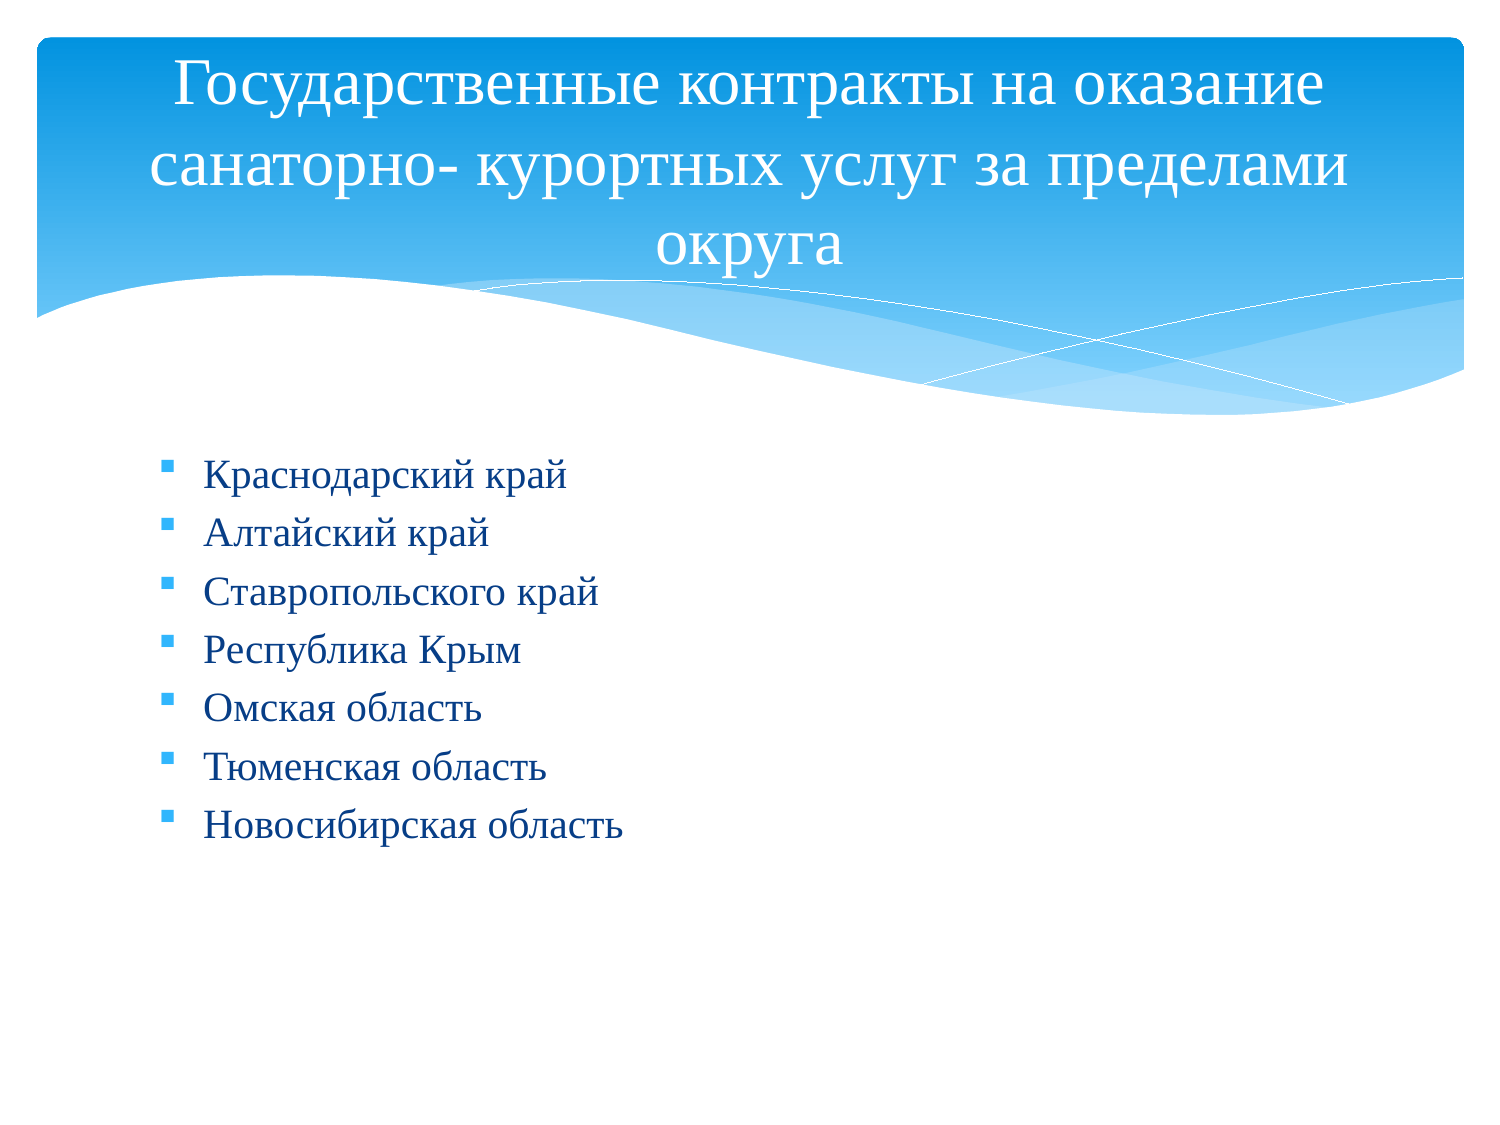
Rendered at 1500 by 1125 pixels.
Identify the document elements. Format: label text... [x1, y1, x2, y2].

title Государственные контракты на оказание санаторно- курортных услуг за пределами округа [75, 55, 1425, 261]
list Краснодарский край Алтайский край Ставропольского край Республика Крым Омская область Тюменская область Новосибирская область [143, 438, 1359, 1005]
